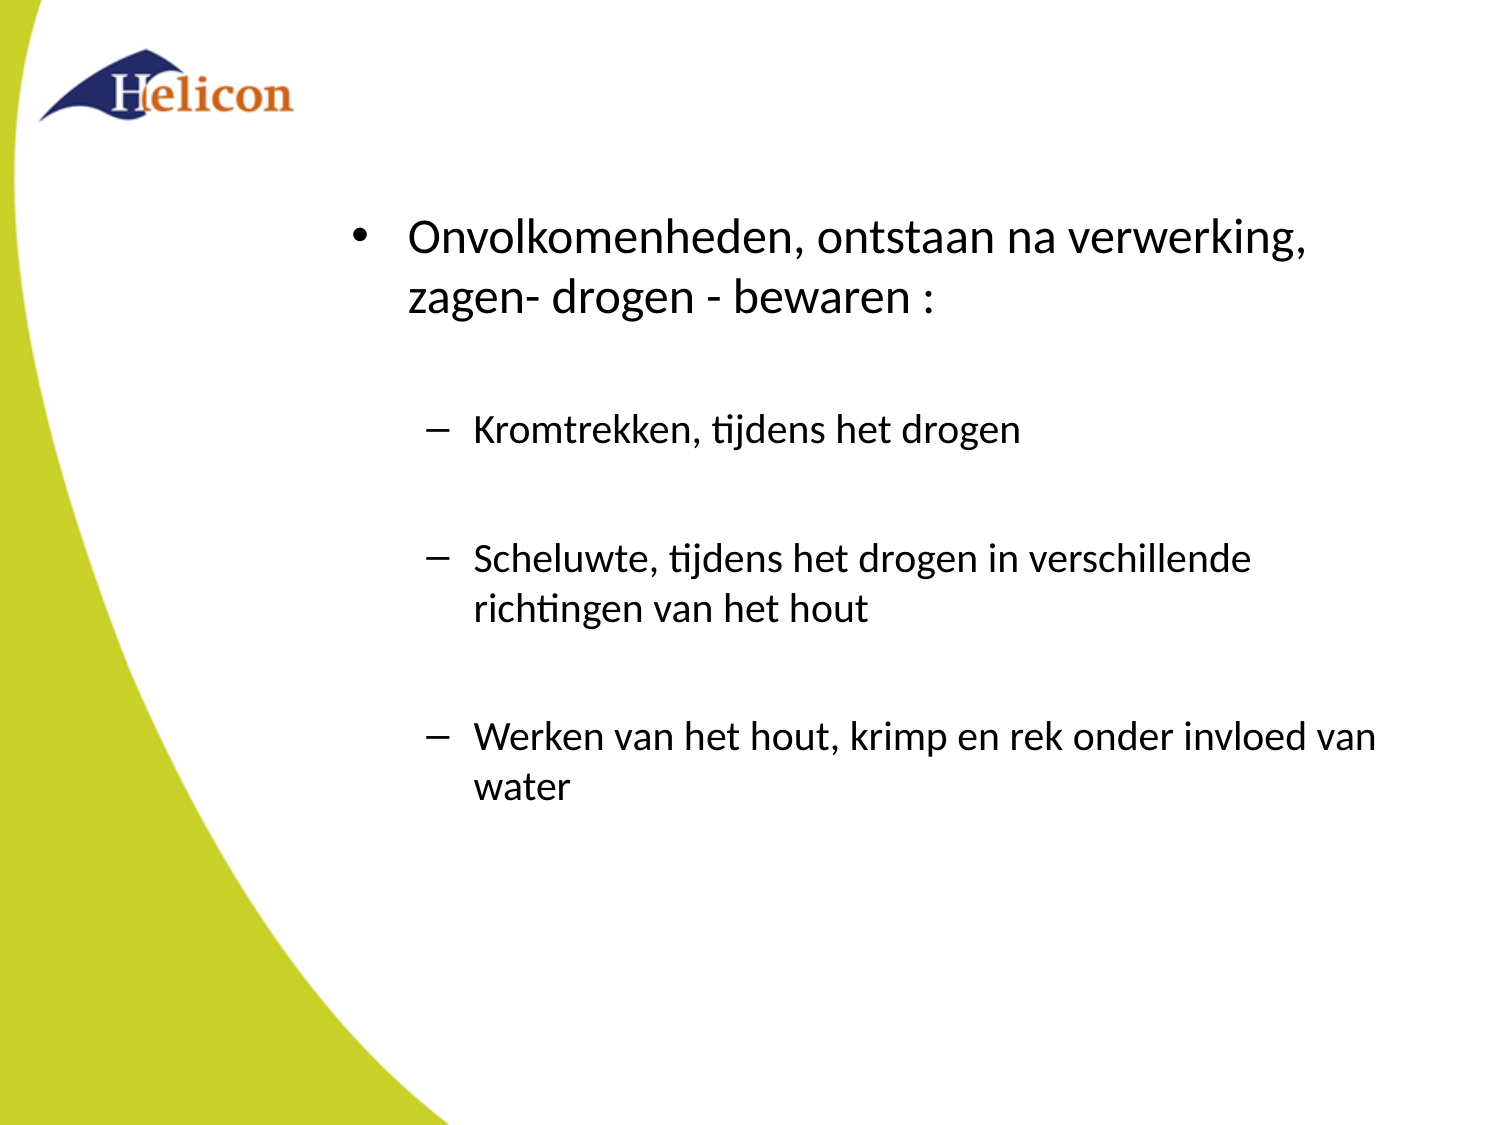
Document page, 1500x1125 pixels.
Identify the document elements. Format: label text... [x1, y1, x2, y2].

picture [0, 0, 1500, 1125]
list Onvolkomenheden, ontstaan na verwerking, zagen- drogen - bewaren : Kromtrekken, tijdens het drogen Scheluwte, tijdens het drogen in verschillende richtingen van het hout Werken van het hout, krimp en rek onder invloed van water [336, 196, 1425, 1005]
